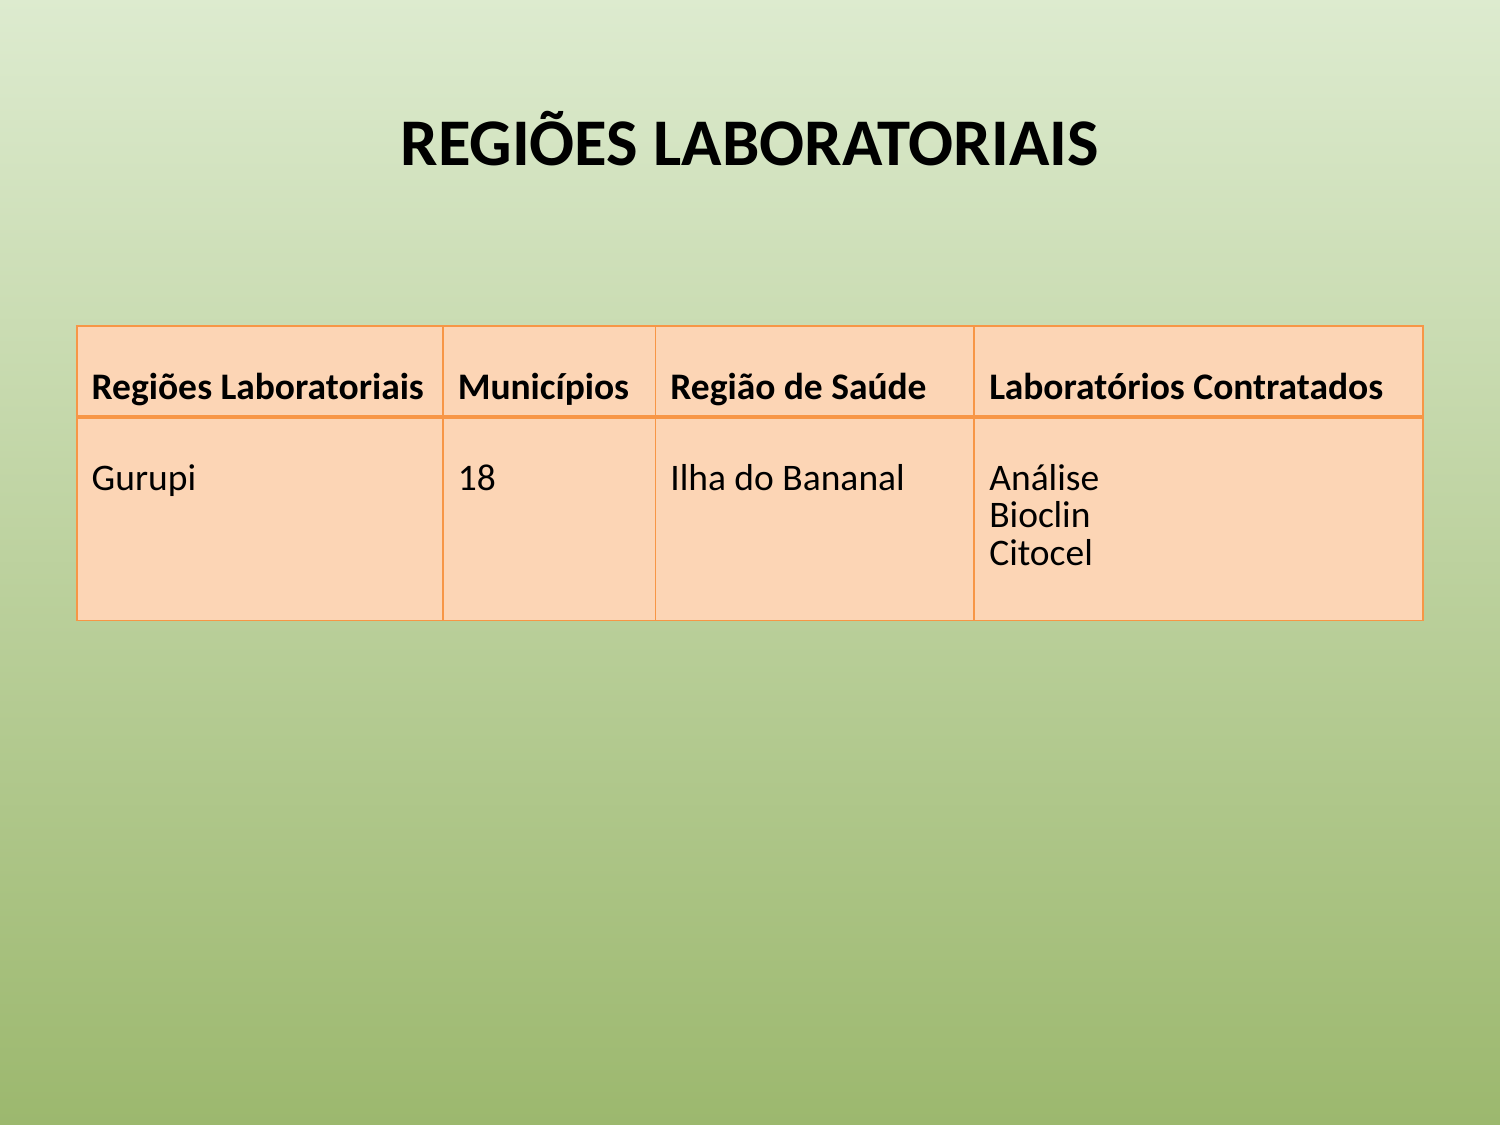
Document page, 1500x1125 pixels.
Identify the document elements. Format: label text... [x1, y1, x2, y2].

title REGIÕES LABORATORIAIS [75, 45, 1425, 233]
table_header Laboratórios Contratados [975, 327, 1422, 415]
table_cell 18 [444, 419, 655, 620]
table_cell Gurupi [78, 419, 442, 620]
table_cell Análise Bioclin Citocel [975, 419, 1422, 620]
table_header Regiões Laboratoriais [78, 327, 442, 415]
table_cell Ilha do Bananal [656, 419, 973, 620]
table_header Municípios [444, 327, 655, 415]
table_header Região de Saúde [656, 327, 973, 415]
